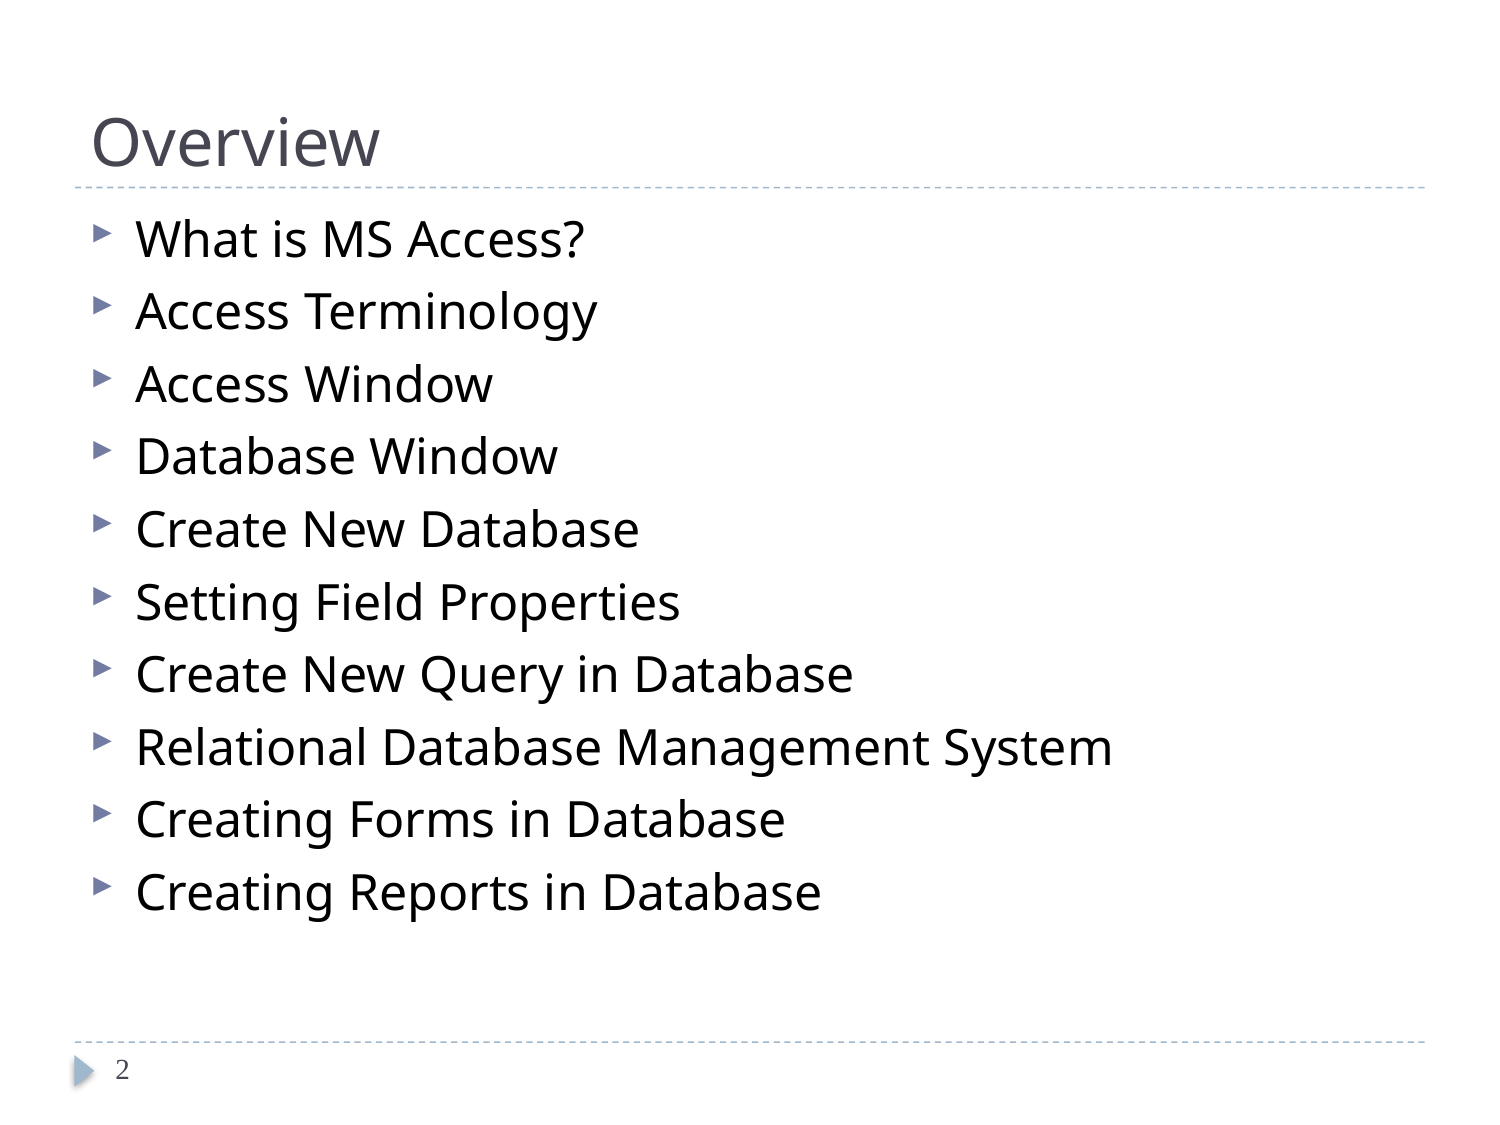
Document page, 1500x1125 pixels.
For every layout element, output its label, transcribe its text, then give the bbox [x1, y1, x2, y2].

slide_number 2 [100, 1042, 426, 1103]
title Overview [74, 24, 1426, 188]
list What is MS Access? Access Terminology Access Window Database Window Create New Database Setting Field Properties Create New Query in Database Relational Database Management System Creating Forms in Database Creating Reports in Database [74, 199, 1426, 1011]
